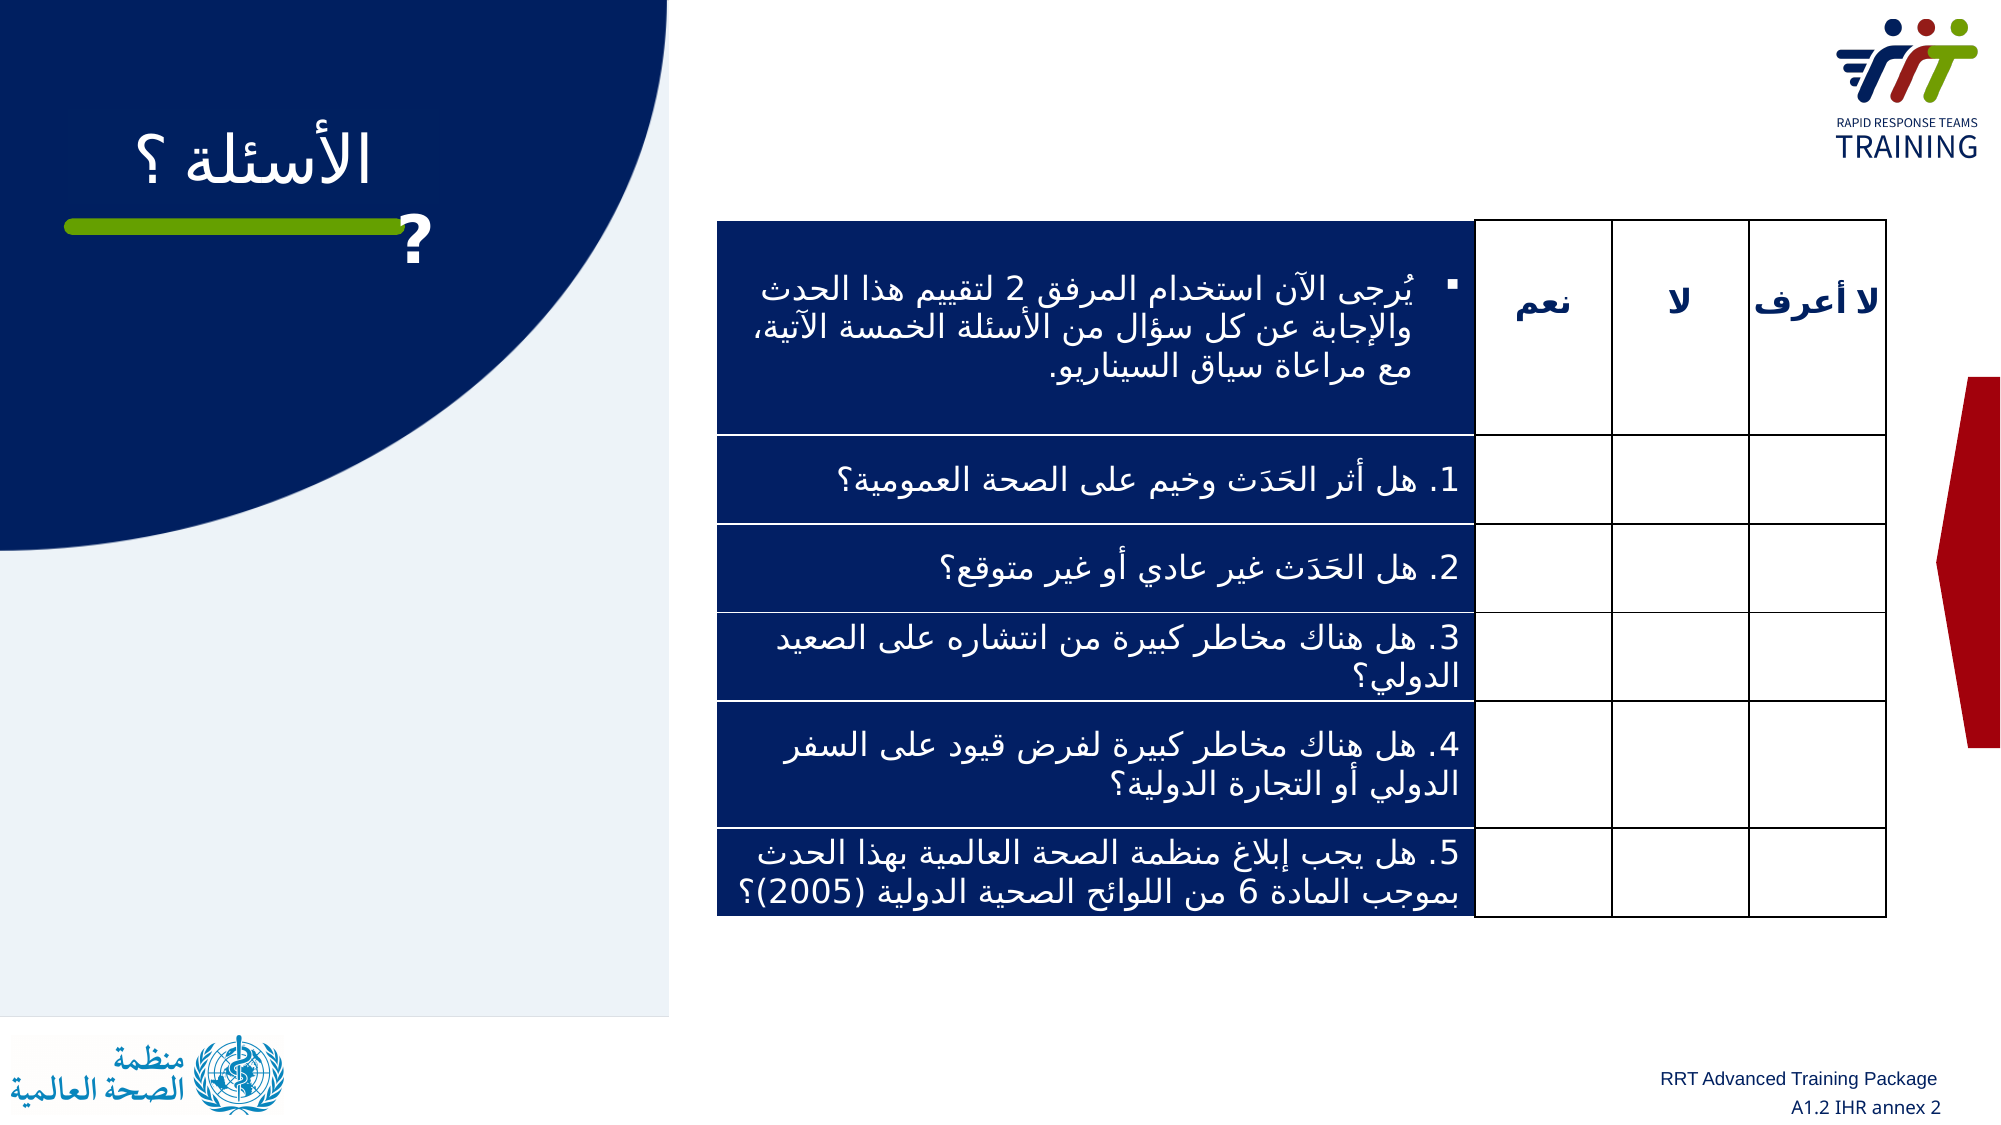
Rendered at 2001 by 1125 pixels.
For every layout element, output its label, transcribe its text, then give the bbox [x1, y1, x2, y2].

table_header يُرجى الآن استخدام المرفق 2 لتقييم هذا الحدث والإجابة عن كل سؤال من الأسئلة الخمسة الآتية، مع مراعاة سياق السيناريو. [717, 221, 1474, 434]
picture [1835, 19, 1978, 167]
table_cell [1476, 829, 1611, 916]
table_cell [1750, 613, 1885, 700]
table_cell [1750, 436, 1885, 523]
table_cell [1750, 829, 1885, 916]
table_cell 3. هل هناك مخاطر كبيرة من انتشاره على الصعيد الدولي؟ [717, 613, 1474, 700]
table_cell 4. هل هناك مخاطر كبيرة لفرض قيود على السفر الدولي أو التجارة الدولية؟ [717, 702, 1474, 827]
table_cell 1. هل أثر الحَدَث وخيم على الصحة العمومية؟ [717, 436, 1474, 523]
table_cell 5. هل يجب إبلاغ منظمة الصحة العالمية بهذا الحدث بموجب المادة 6 من اللوائح الصحية الدولية (2005)؟ [717, 829, 1474, 916]
table_cell 2. هل الحَدَث غير عادي أو غير متوقع؟ [717, 525, 1474, 612]
table_cell [1476, 613, 1611, 700]
table_header لا أعرف [1750, 221, 1885, 434]
picture [0, 0, 669, 1018]
table_header نعم [1476, 221, 1611, 434]
picture [241, 1050, 247, 1059]
table_cell [1613, 829, 1748, 916]
table_cell [1476, 436, 1611, 523]
table_cell [1613, 702, 1748, 827]
table_header لا [1613, 221, 1748, 434]
table_cell [1476, 525, 1611, 612]
text_box الأسئلة ؟ [68, 109, 440, 204]
table_cell [1613, 525, 1748, 612]
table_cell [1750, 702, 1885, 827]
table_cell [1613, 436, 1748, 523]
picture [11, 1035, 284, 1115]
table_cell [1613, 613, 1748, 700]
table_cell [1750, 525, 1885, 612]
table_cell [1476, 702, 1611, 827]
